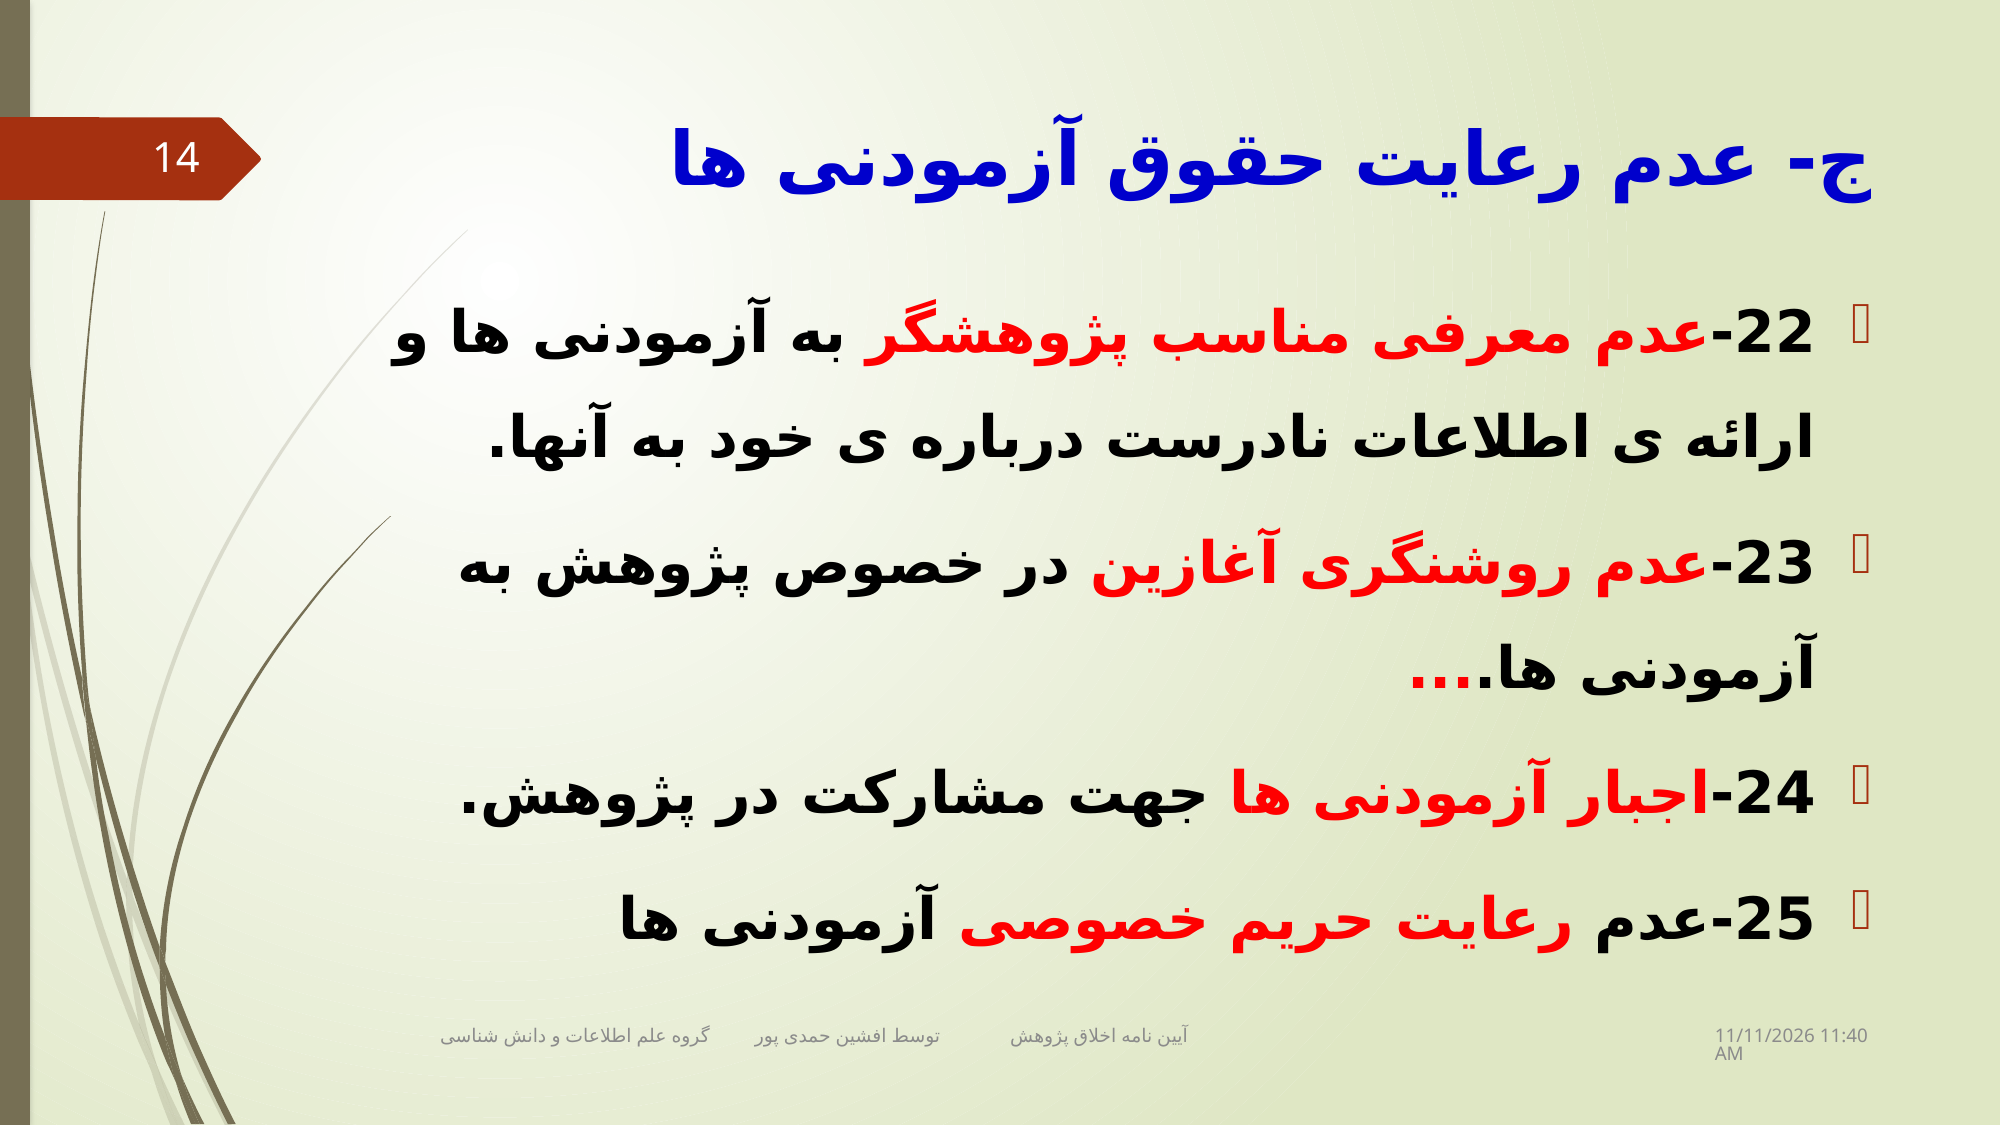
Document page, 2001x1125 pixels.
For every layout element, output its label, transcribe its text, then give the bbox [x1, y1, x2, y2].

list 22-عدم معرفی مناسب پژوهشگر به آزمودنی ها و ارائه ی اطلاعات نادرست درباره ی خود به آنها. 23-عدم روشنگری آغازین در خصوص پژوهش به آزمودنی ها.... 24-اجبار آزمودنی ها جهت مشارکت در پژوهش. 25-عدم رعایت حریم خصوصی آزمودنی ها [334, 252, 1888, 969]
slide_number 17 دسامبر 18 [1699, 1005, 1888, 1067]
footer آیین نامه اخلاق پژوهش توسط افشین حمدی پور گروه علم اطلاعات و دانش شناسی [424, 1006, 1675, 1067]
slide_number 14 [87, 129, 216, 190]
title ج- عدم رعایت حقوق آزمودنی ها [425, 102, 1888, 252]
